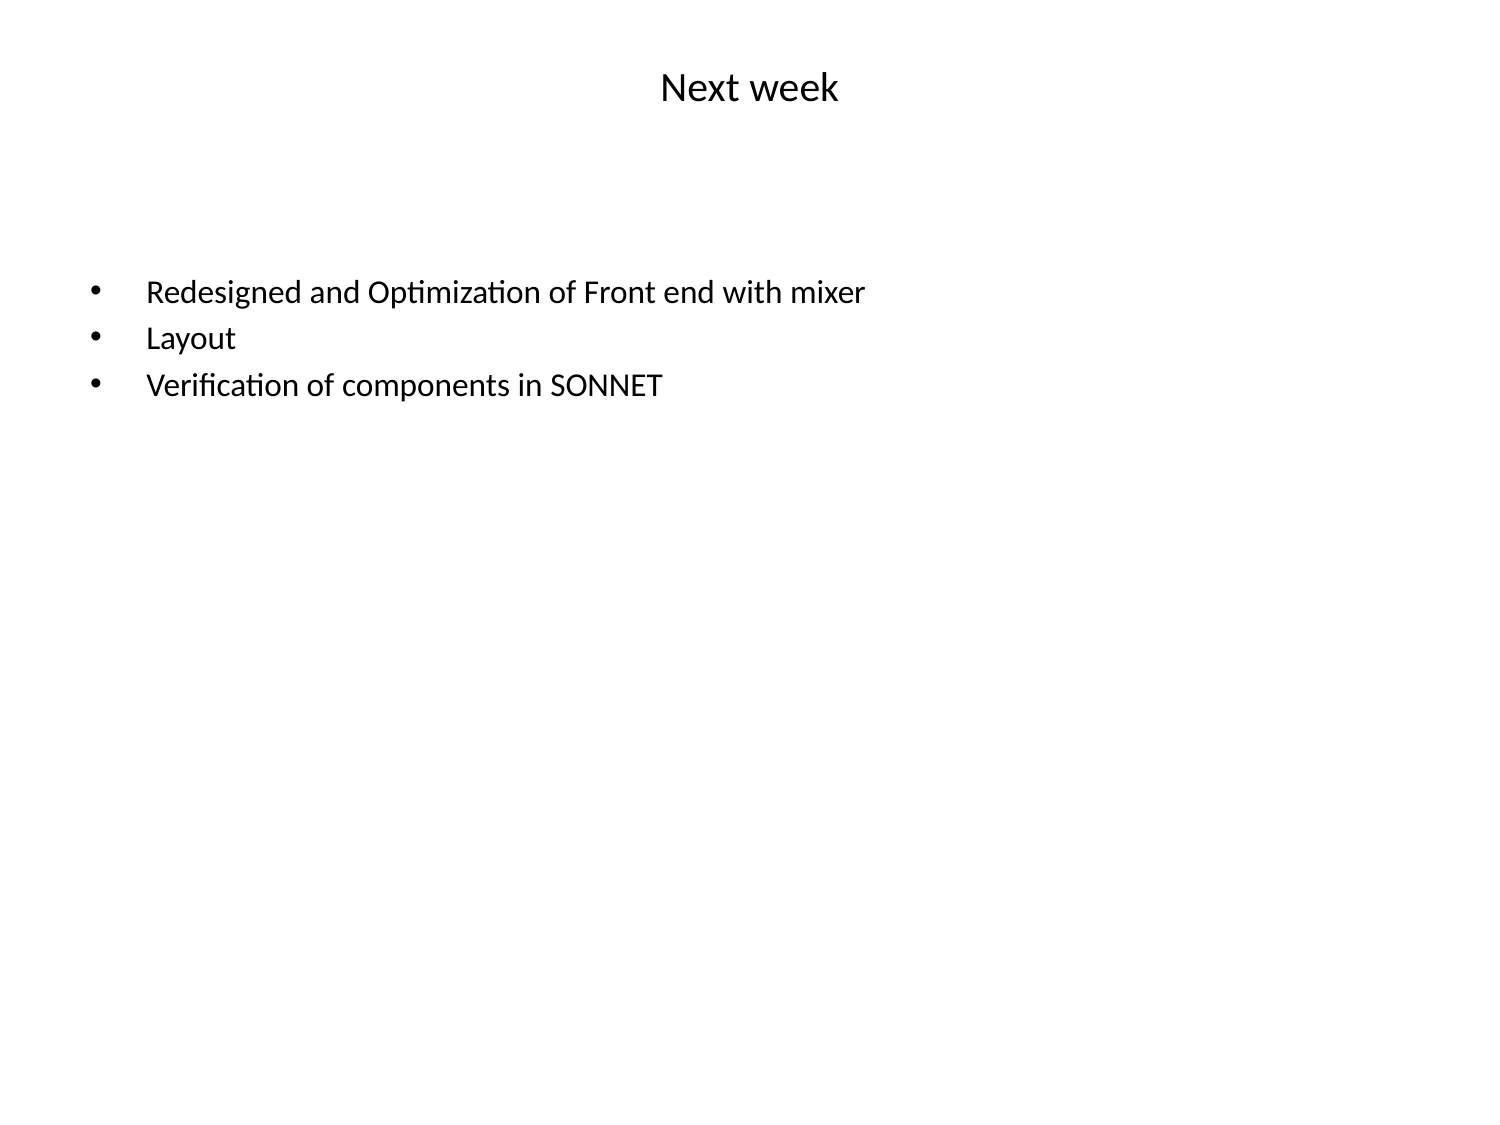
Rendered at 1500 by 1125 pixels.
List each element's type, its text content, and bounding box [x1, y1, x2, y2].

list Redesigned and Optimization of Front end with mixer Layout Verification of components in SONNET [75, 262, 1425, 1005]
title Next week [75, 45, 1425, 125]
